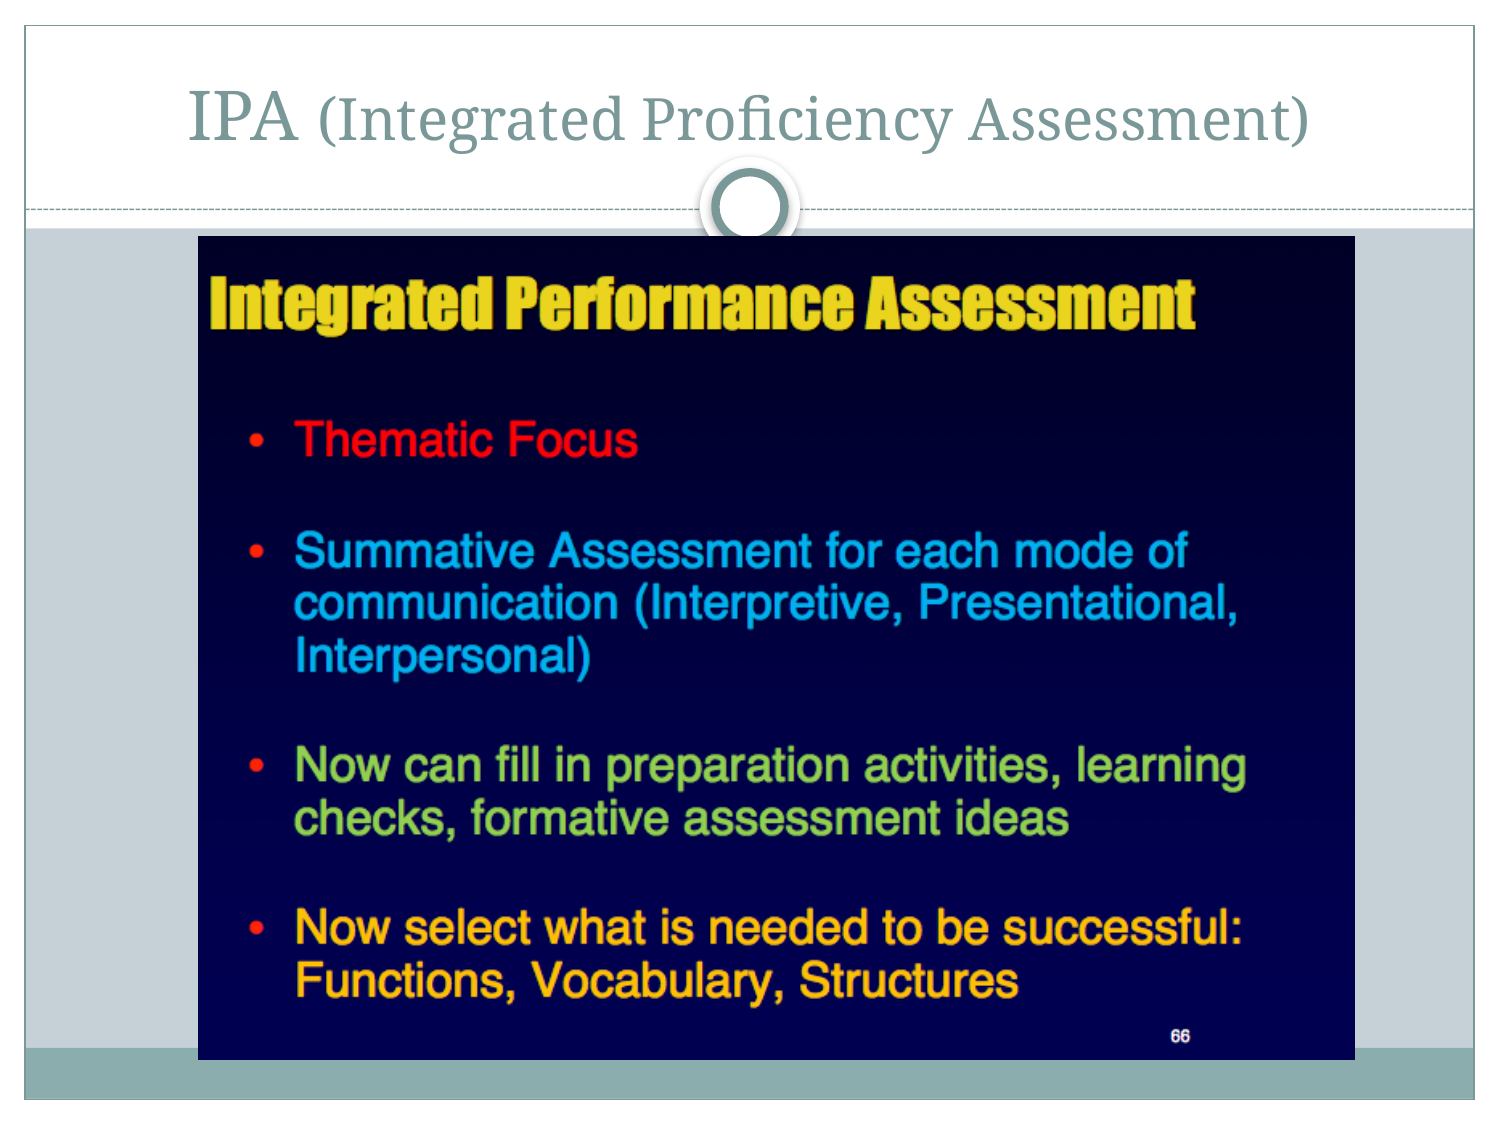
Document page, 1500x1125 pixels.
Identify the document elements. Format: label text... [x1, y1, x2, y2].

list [89, 236, 1410, 1100]
title IPA (Integrated Proficiency Assessment) [49, 37, 1450, 162]
